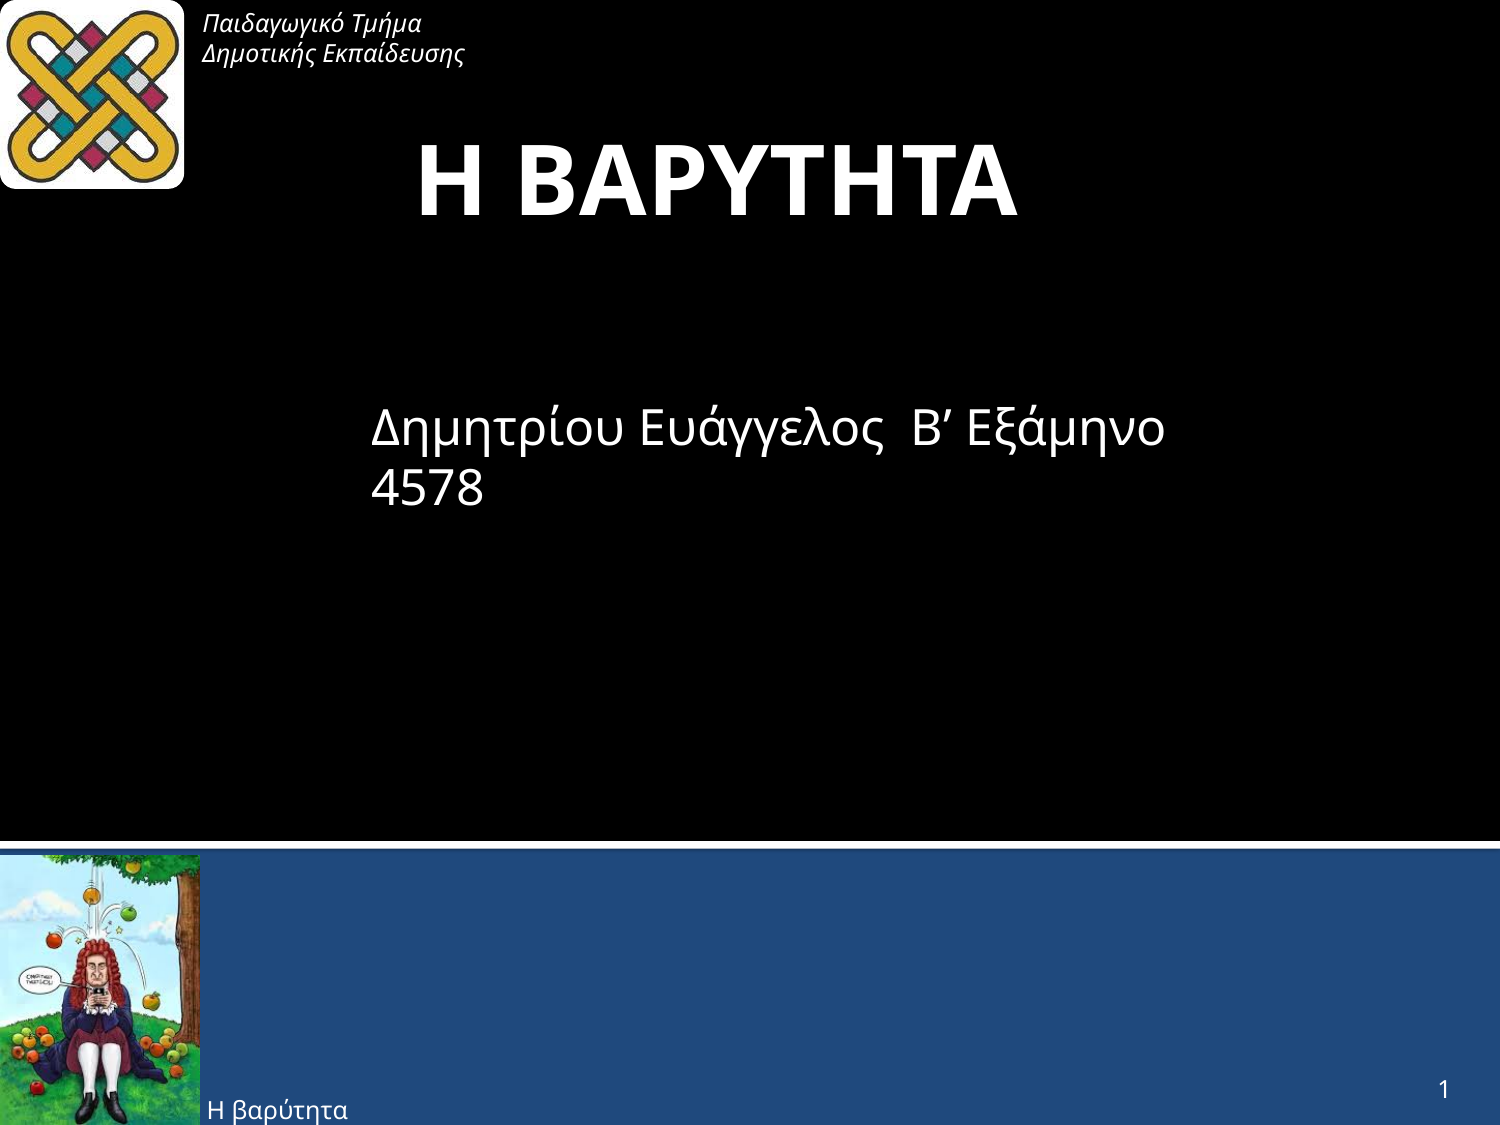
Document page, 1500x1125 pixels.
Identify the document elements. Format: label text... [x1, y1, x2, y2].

footer Η βαρύτητα [205, 1080, 1103, 1125]
title Η ΒΑΡΥΤΗΤΑ [398, 117, 1032, 375]
picture [0, 0, 185, 189]
text_box Παιδαγωγικό Τμήμα Δημοτικής Εκπαίδευσης [187, 0, 610, 75]
picture [0, 855, 200, 1125]
subtitle Δημητρίου Ευάγγελος Β’ Εξάμηνο 4578 [351, 386, 1301, 516]
slide_number 1 [1345, 1062, 1467, 1108]
